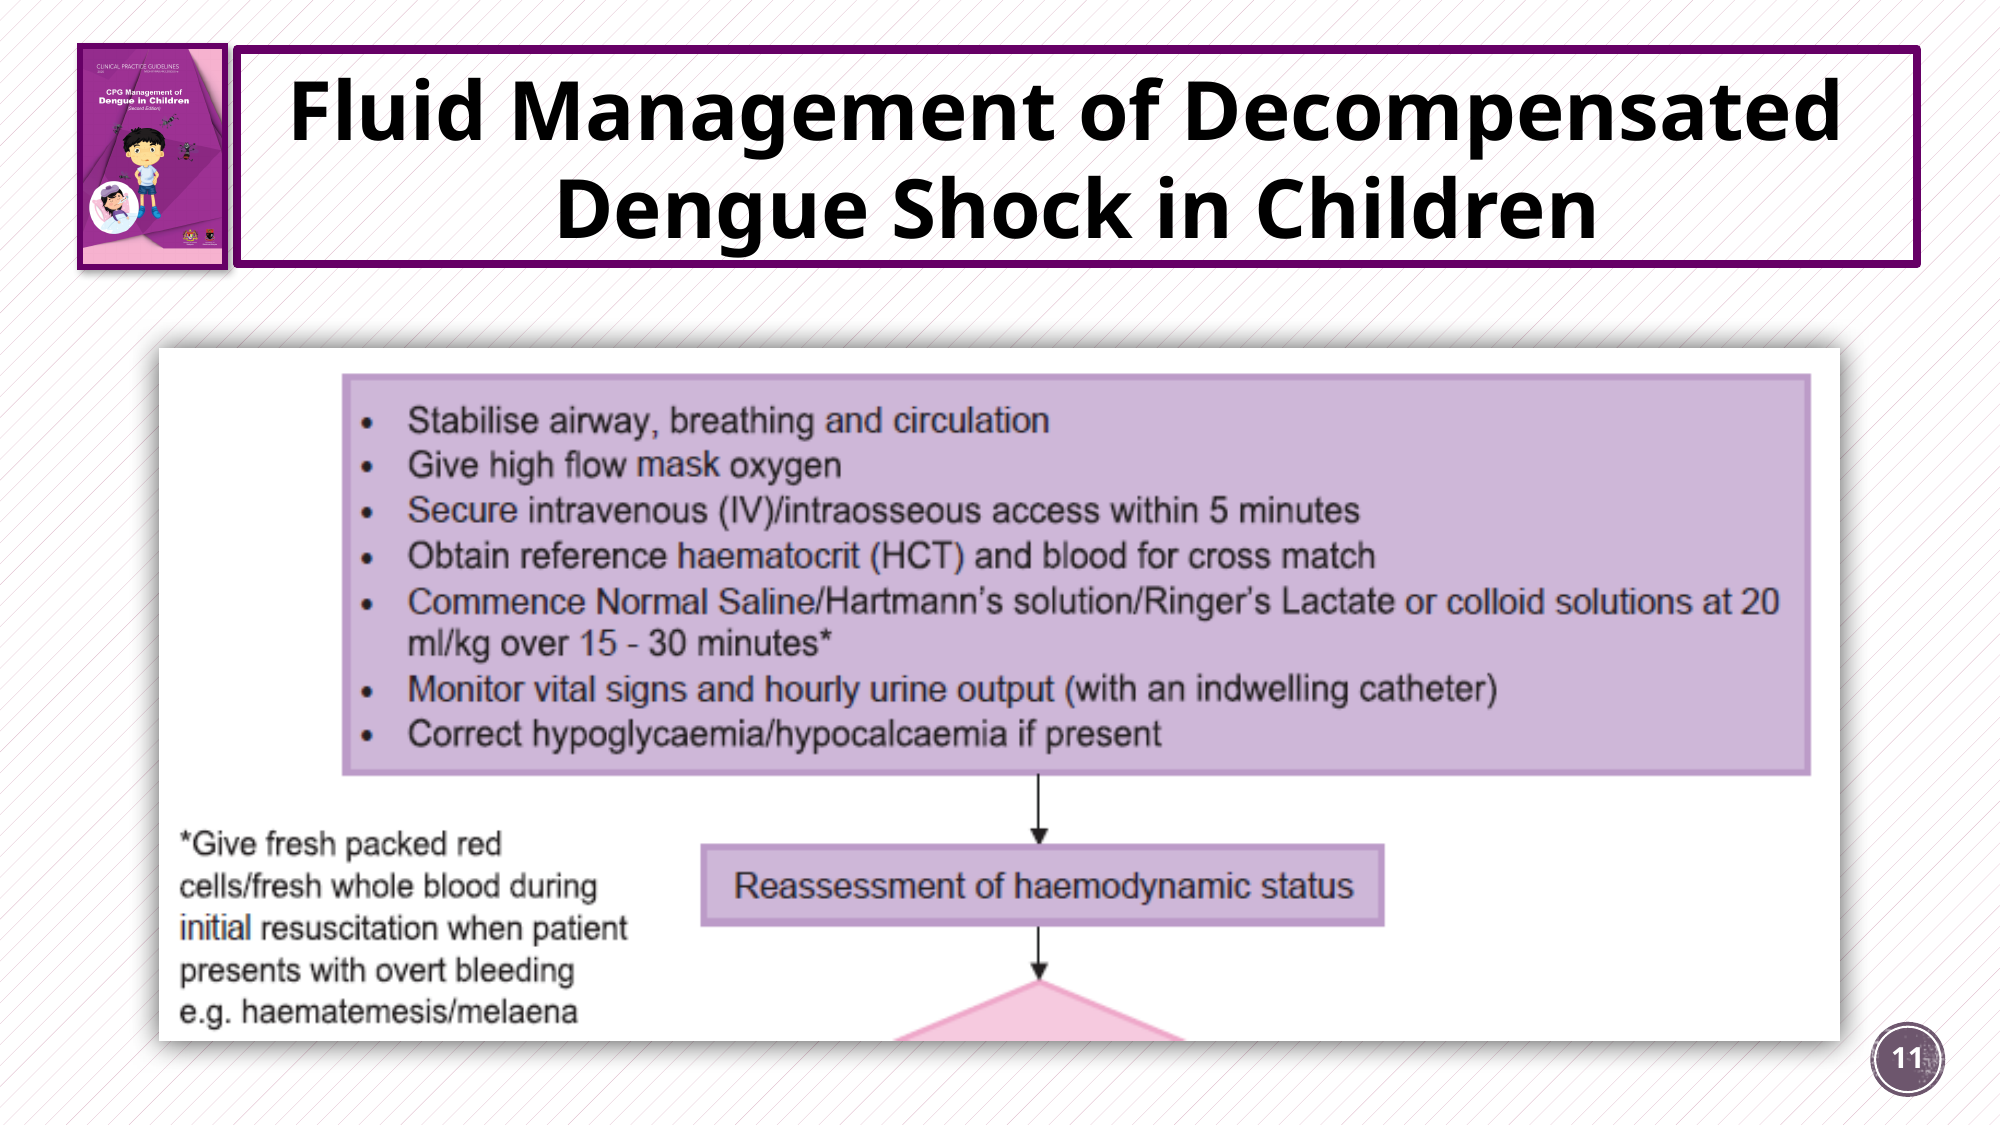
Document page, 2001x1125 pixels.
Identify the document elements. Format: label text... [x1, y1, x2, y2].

slide_number 11 [1855, 1028, 1961, 1089]
picture [83, 49, 222, 264]
text_box Fluid Management of Decompensated Dengue Shock in Children [237, 49, 1918, 264]
picture [160, 348, 1839, 1040]
